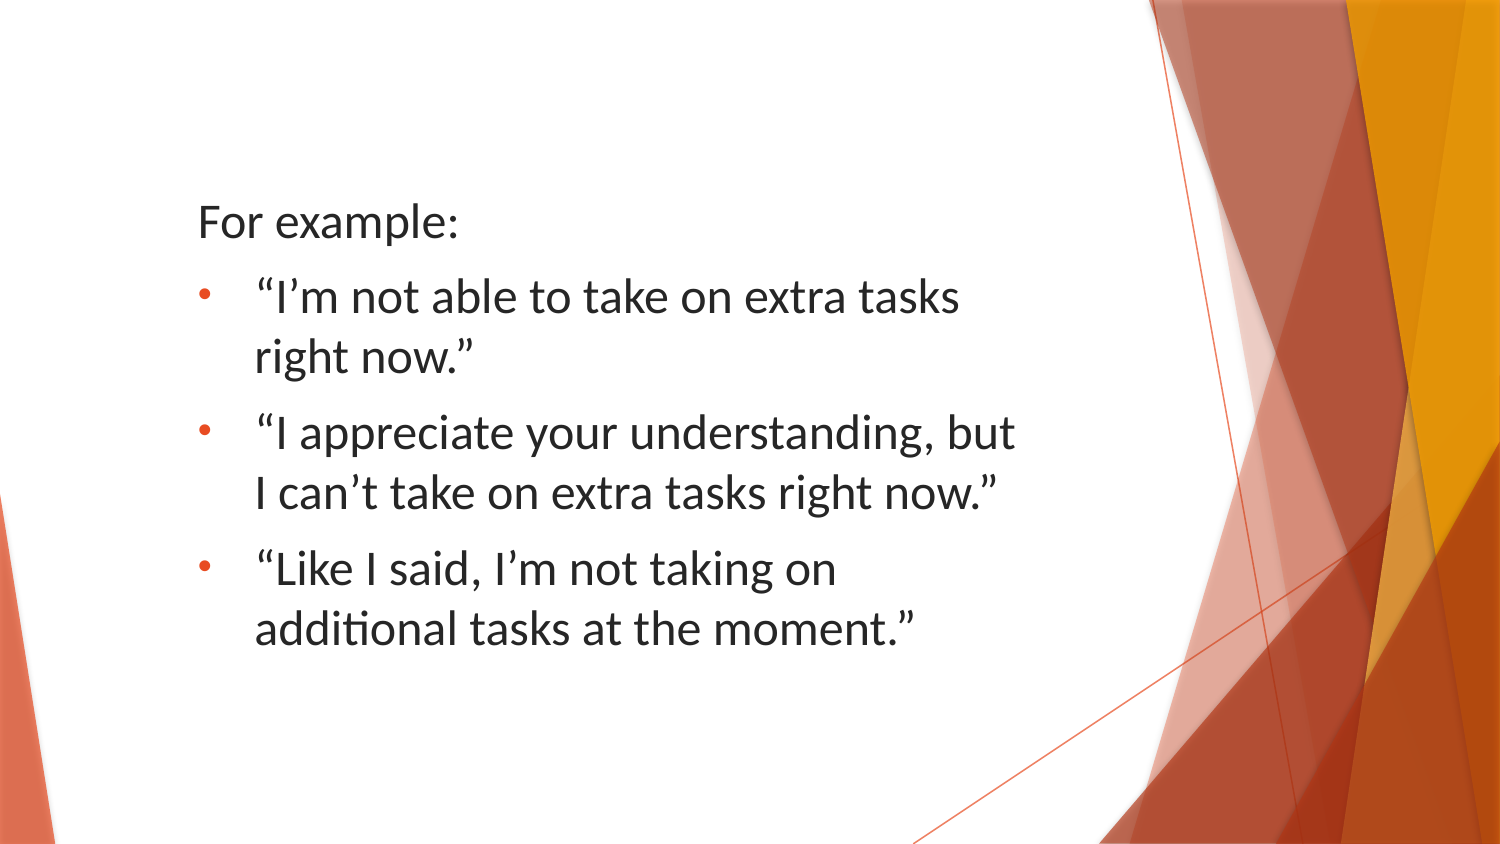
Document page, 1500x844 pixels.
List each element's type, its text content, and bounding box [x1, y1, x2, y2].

list For example: “I’m not able to take on extra tasks right now.” “I appreciate your understanding, but I can’t take on extra tasks right now.” “Like I said, I’m not taking on additional tasks at the moment.” [183, 67, 1034, 777]
